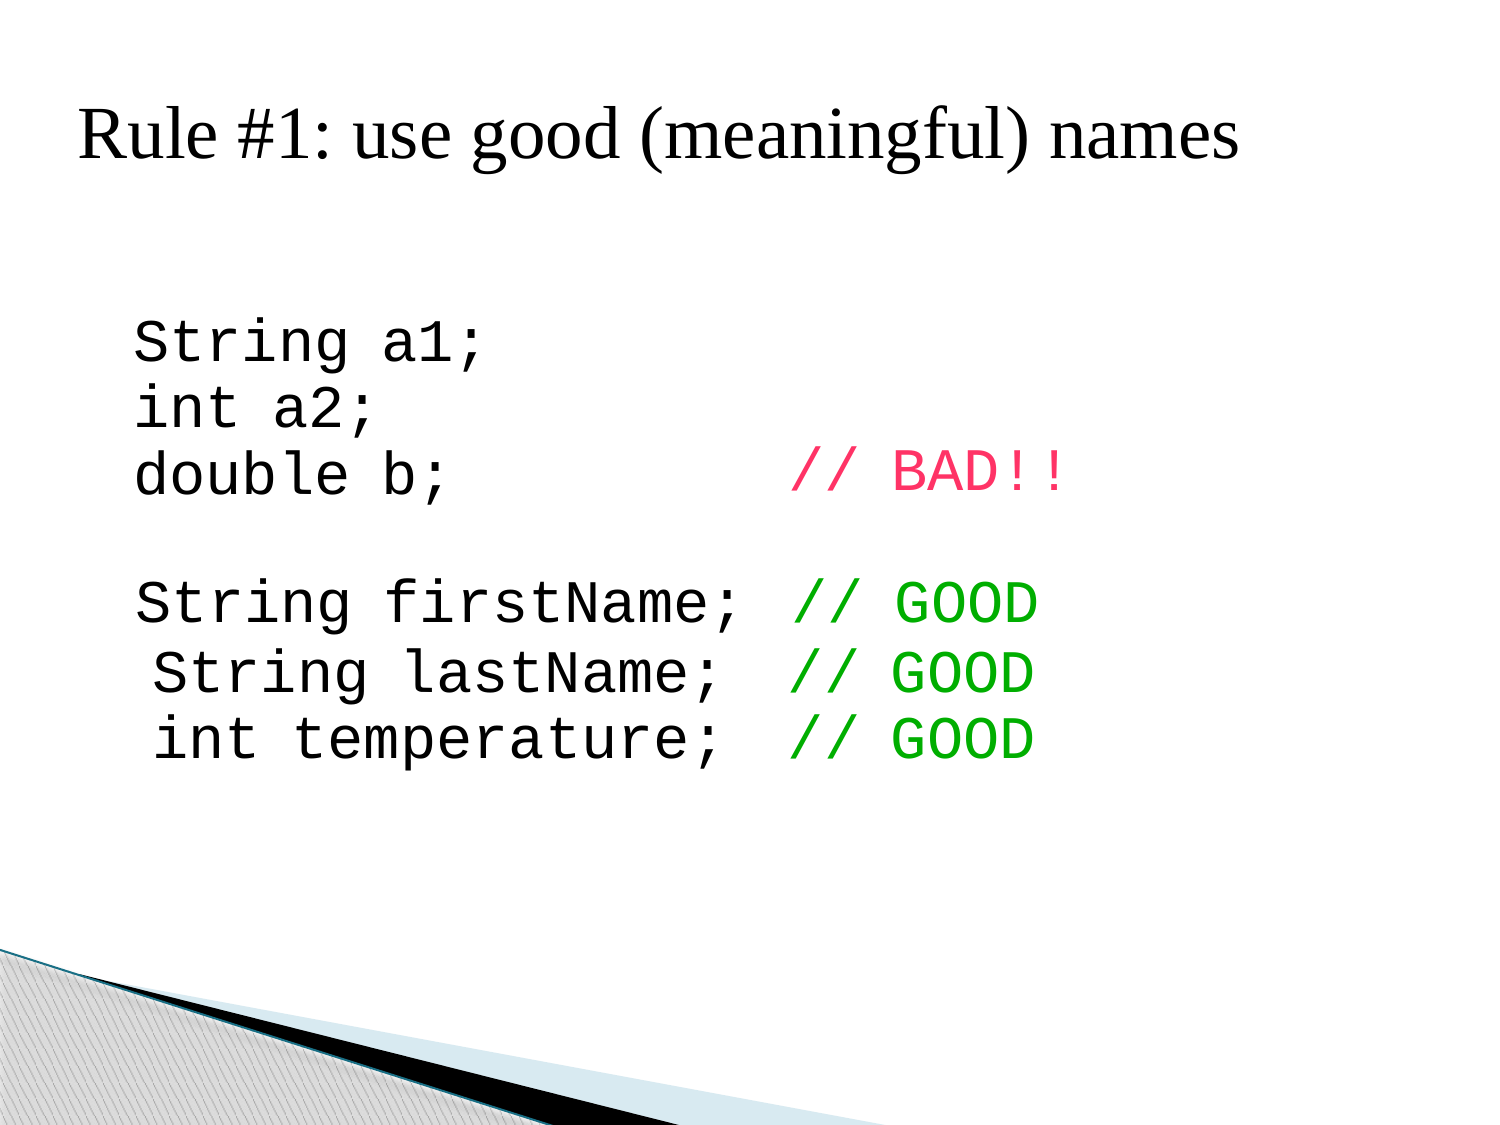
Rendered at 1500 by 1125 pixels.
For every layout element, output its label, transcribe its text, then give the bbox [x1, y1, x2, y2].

text_box String a1; int a2; double b; [133, 327, 527, 514]
text_box // BAD!! [788, 455, 1109, 510]
text_box // GOOD // GOOD [787, 658, 1073, 777]
text_box String firstName; // GOOD [135, 588, 1076, 642]
text_box String lastName; int temperature; [152, 658, 727, 777]
text_box Rule #1: use good (meaningful) names [78, 106, 1261, 181]
